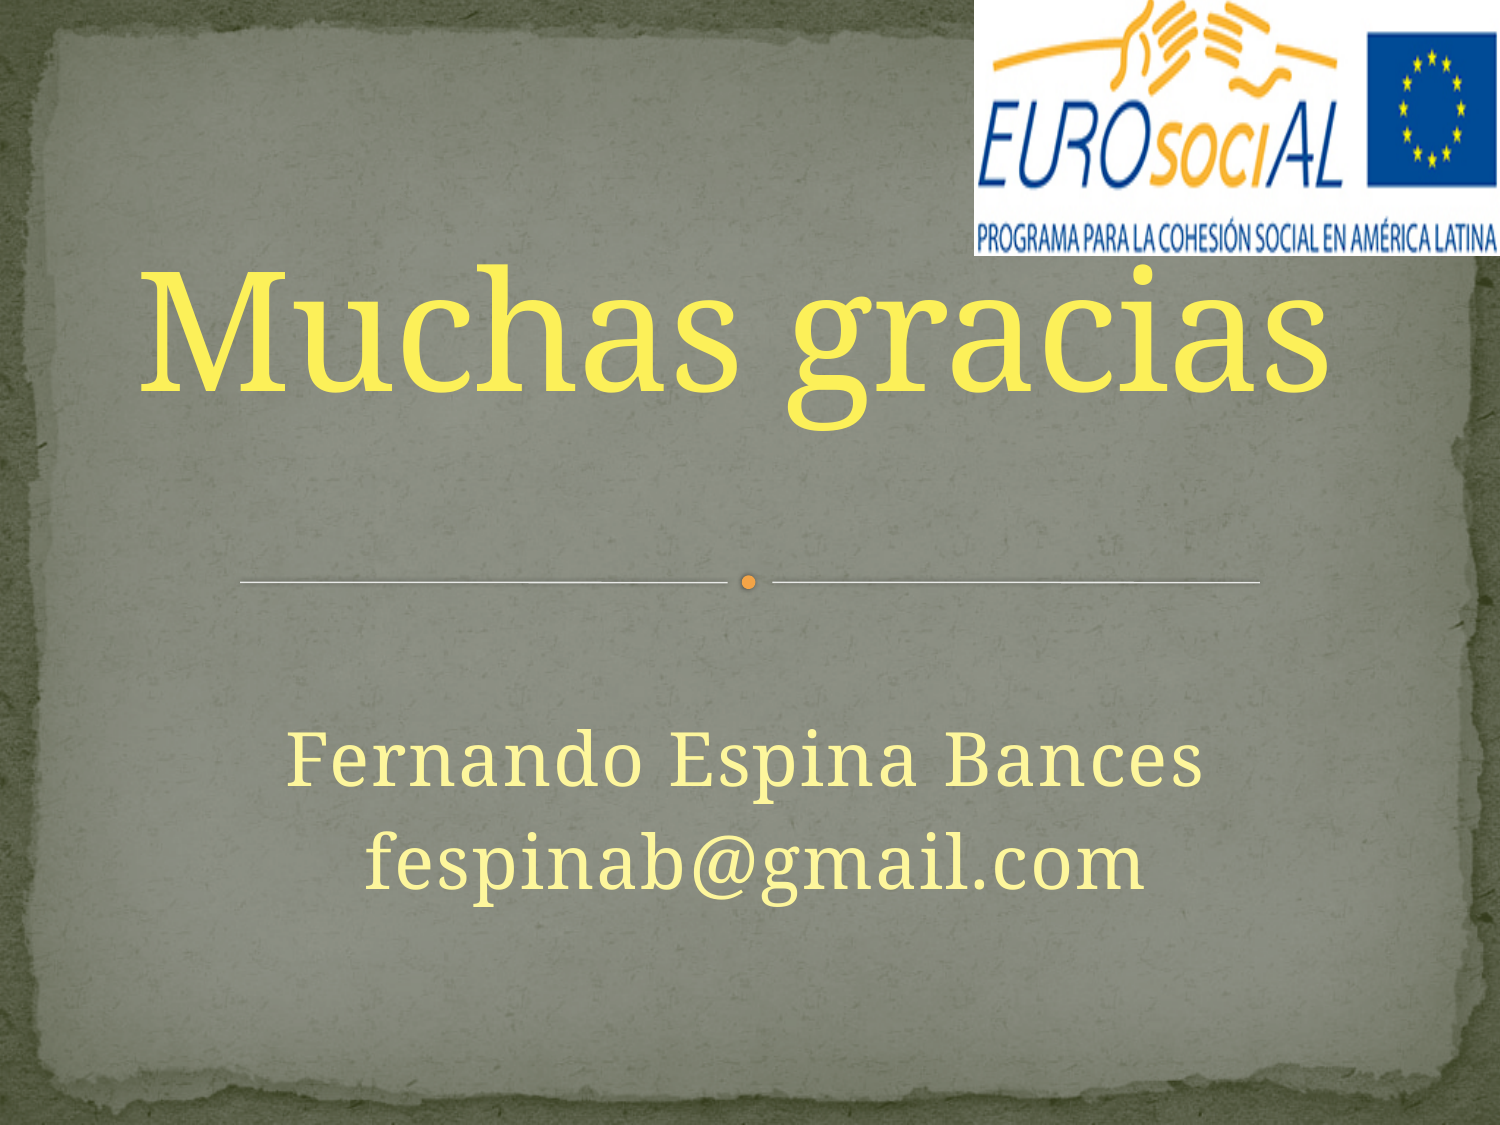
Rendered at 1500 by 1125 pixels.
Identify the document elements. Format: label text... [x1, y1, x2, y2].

title Muchas gracias [74, 137, 1438, 433]
picture [974, 0, 1500, 256]
subtitle Fernando Espina Bances fespinab@gmail.com [75, 704, 1438, 988]
